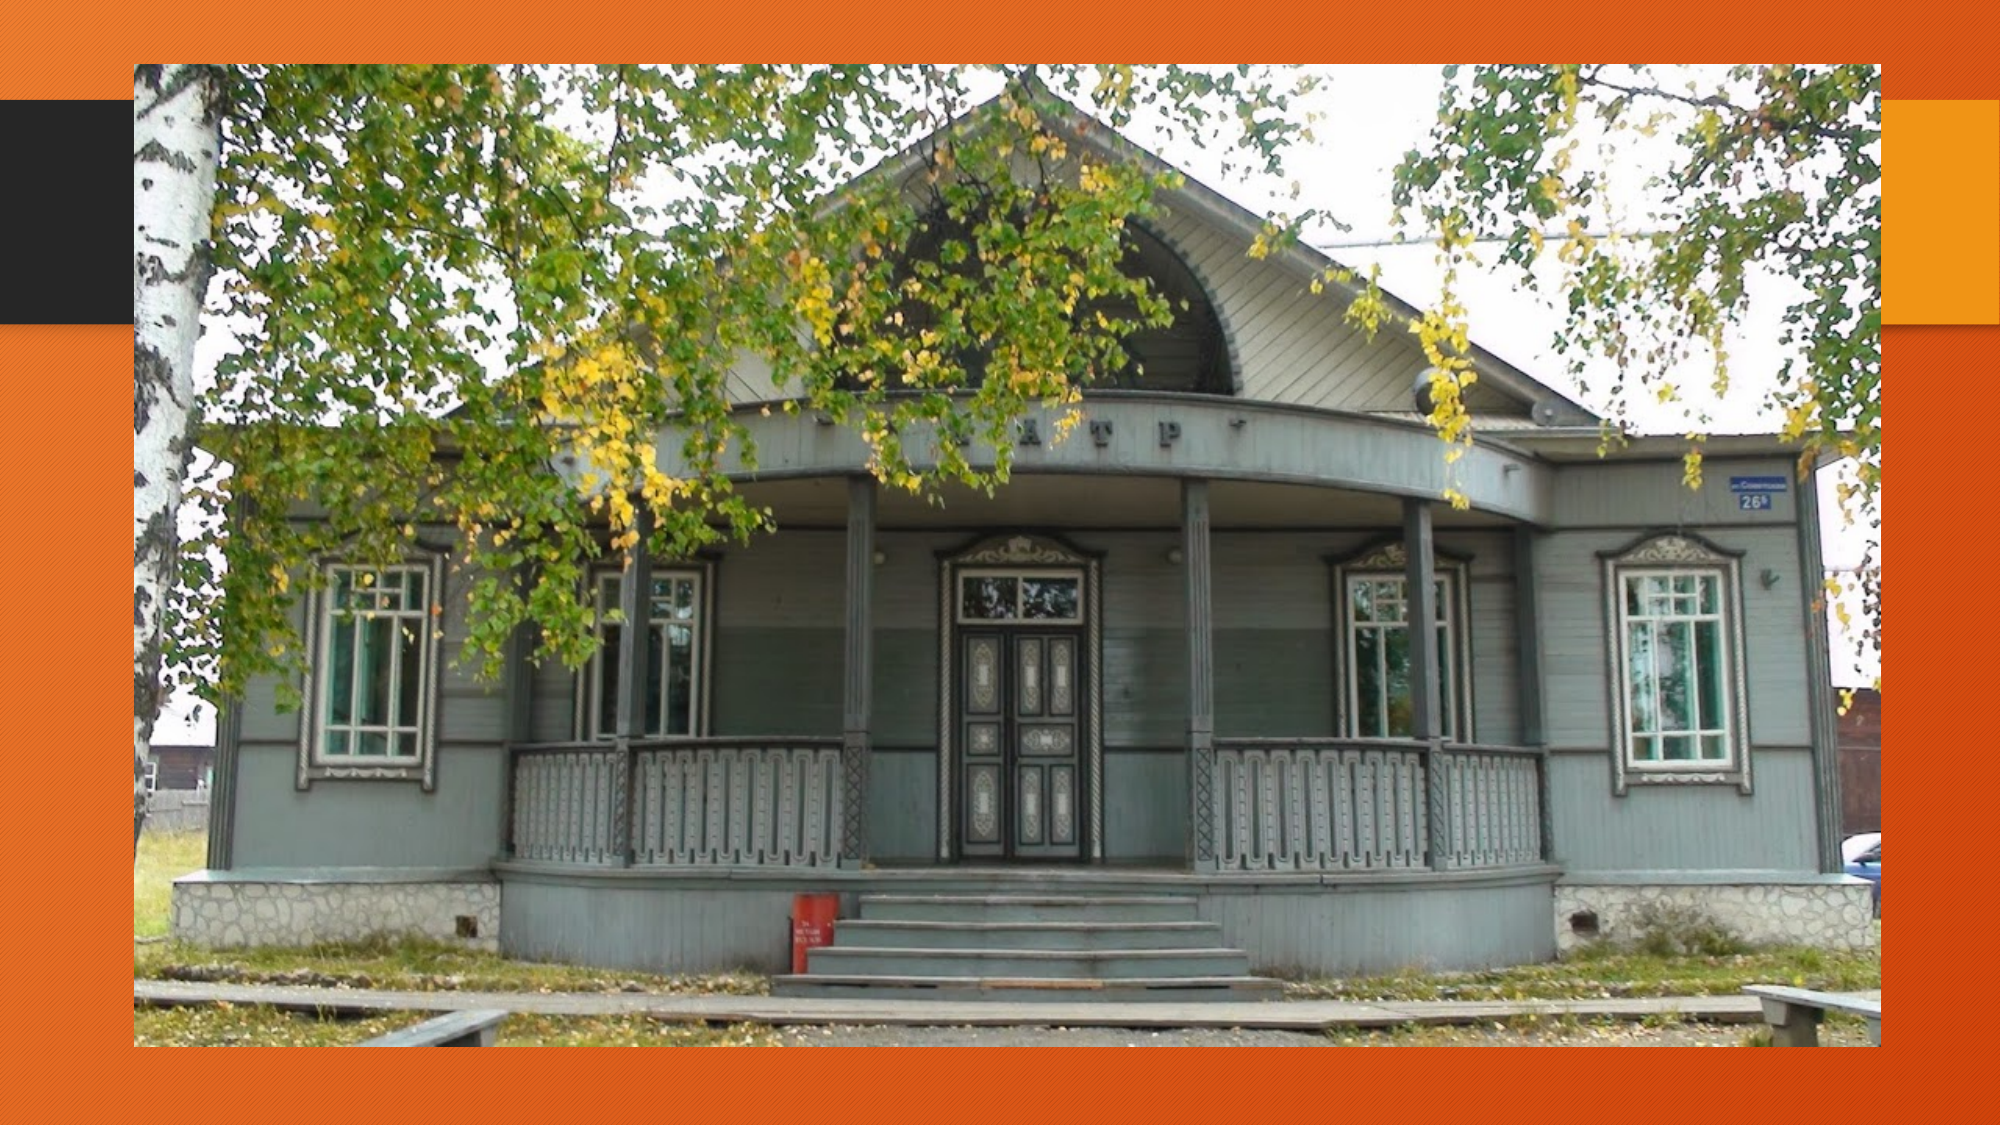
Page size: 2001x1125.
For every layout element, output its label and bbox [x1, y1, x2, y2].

picture [0, 63, 2000, 1048]
